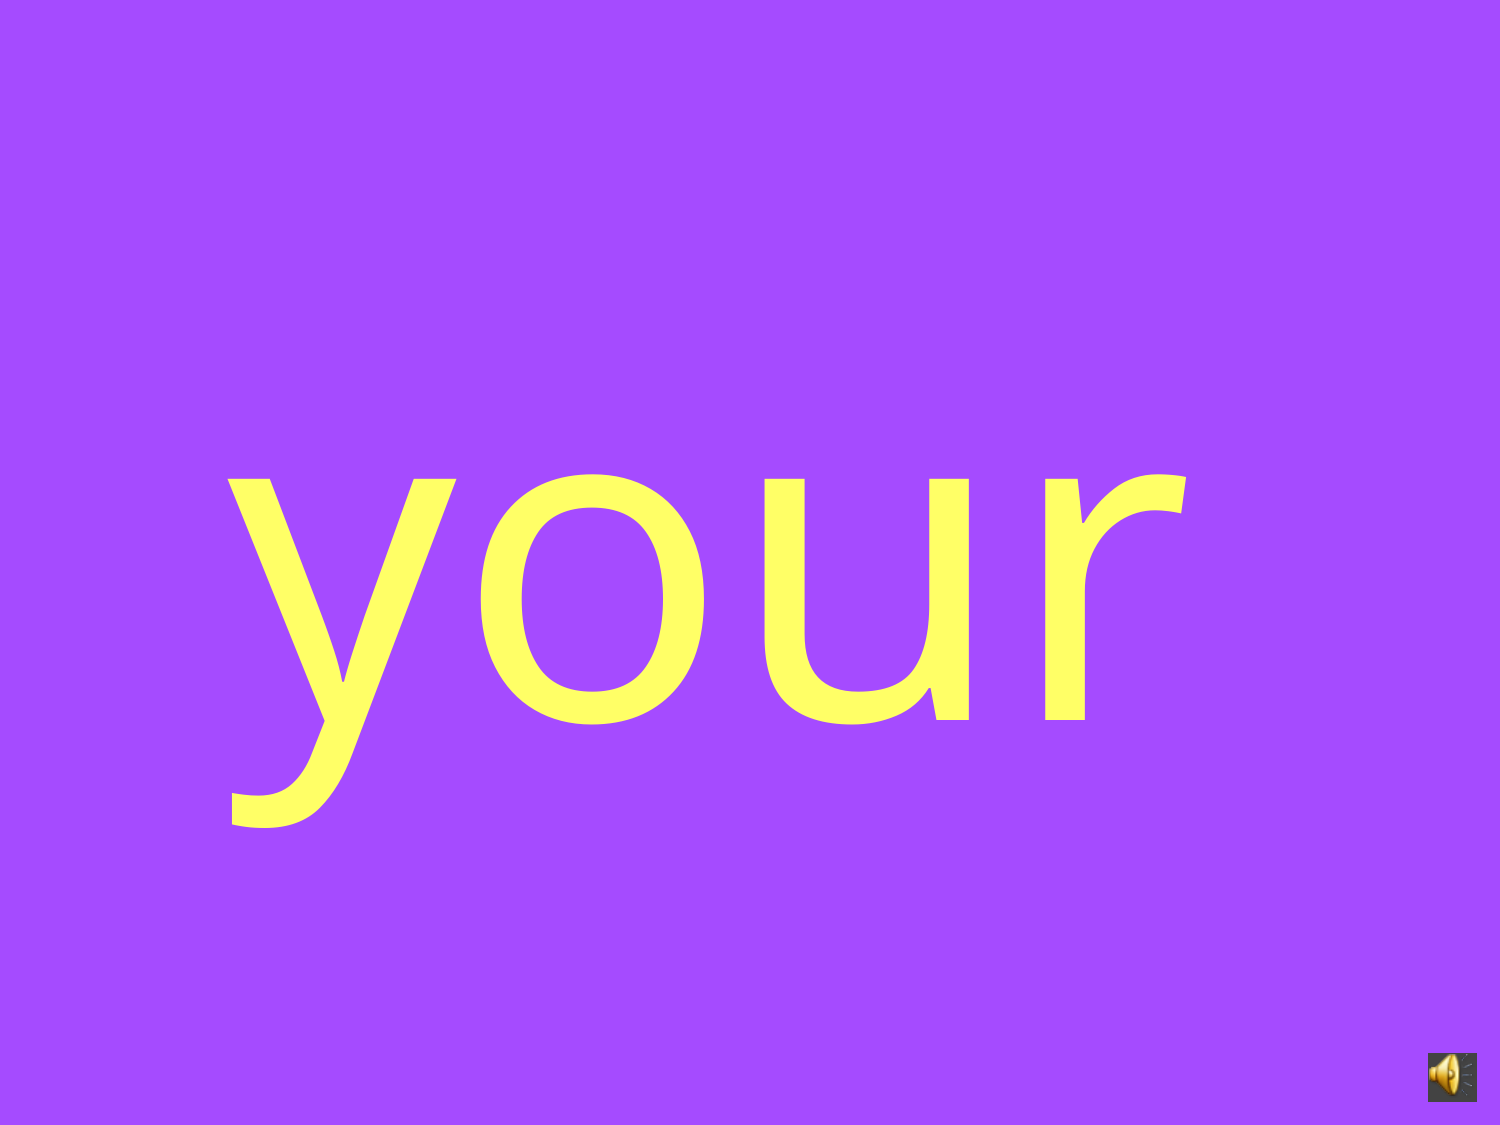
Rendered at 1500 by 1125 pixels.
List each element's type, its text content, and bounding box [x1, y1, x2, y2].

subtitle your [212, 262, 1450, 763]
picture [1427, 1052, 1478, 1103]
